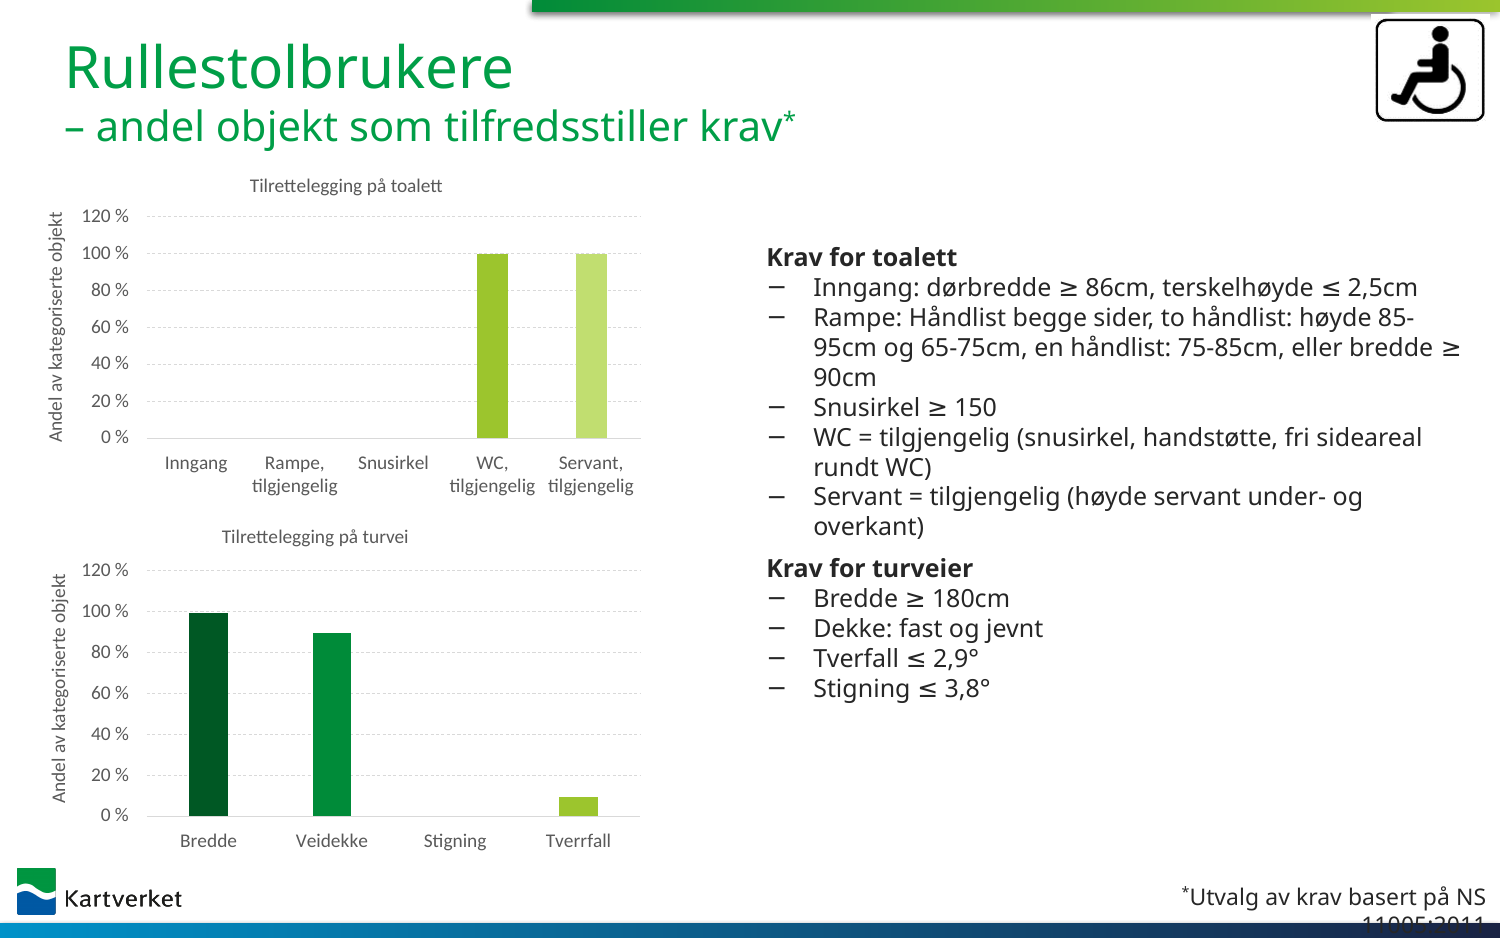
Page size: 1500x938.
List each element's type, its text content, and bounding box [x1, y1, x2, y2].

text_box *Utvalg av krav basert på NS 11005:2011 [1068, 873, 1500, 938]
picture [41, 166, 652, 505]
picture [41, 520, 652, 859]
text_box Krav for toalett Inngang: dørbredde ≥ 86cm, terskelhøyde ≤ 2,5cm Rampe: Håndlist begge sider, to håndlist: høyde 85-95cm og 65-75cm, en håndlist: 75-85cm, eller bredde ≥ 90cm Snusirkel ≥ 150 WC = tilgjengelig (snusirkel, handstøtte, fri sideareal rundt WC) Servant = tilgjengelig (høyde servant under- og overkant) [751, 234, 1483, 545]
text_box Rullestolbrukere – andel objekt som tilfredsstiller krav* [49, 14, 1431, 158]
picture [1371, 13, 1491, 127]
text_box Krav for turveier Bredde ≥ 180cm Dekke: fast og jevnt Tverfall ≤ 2,9° Stigning ≤ 3,8° [751, 545, 1483, 710]
